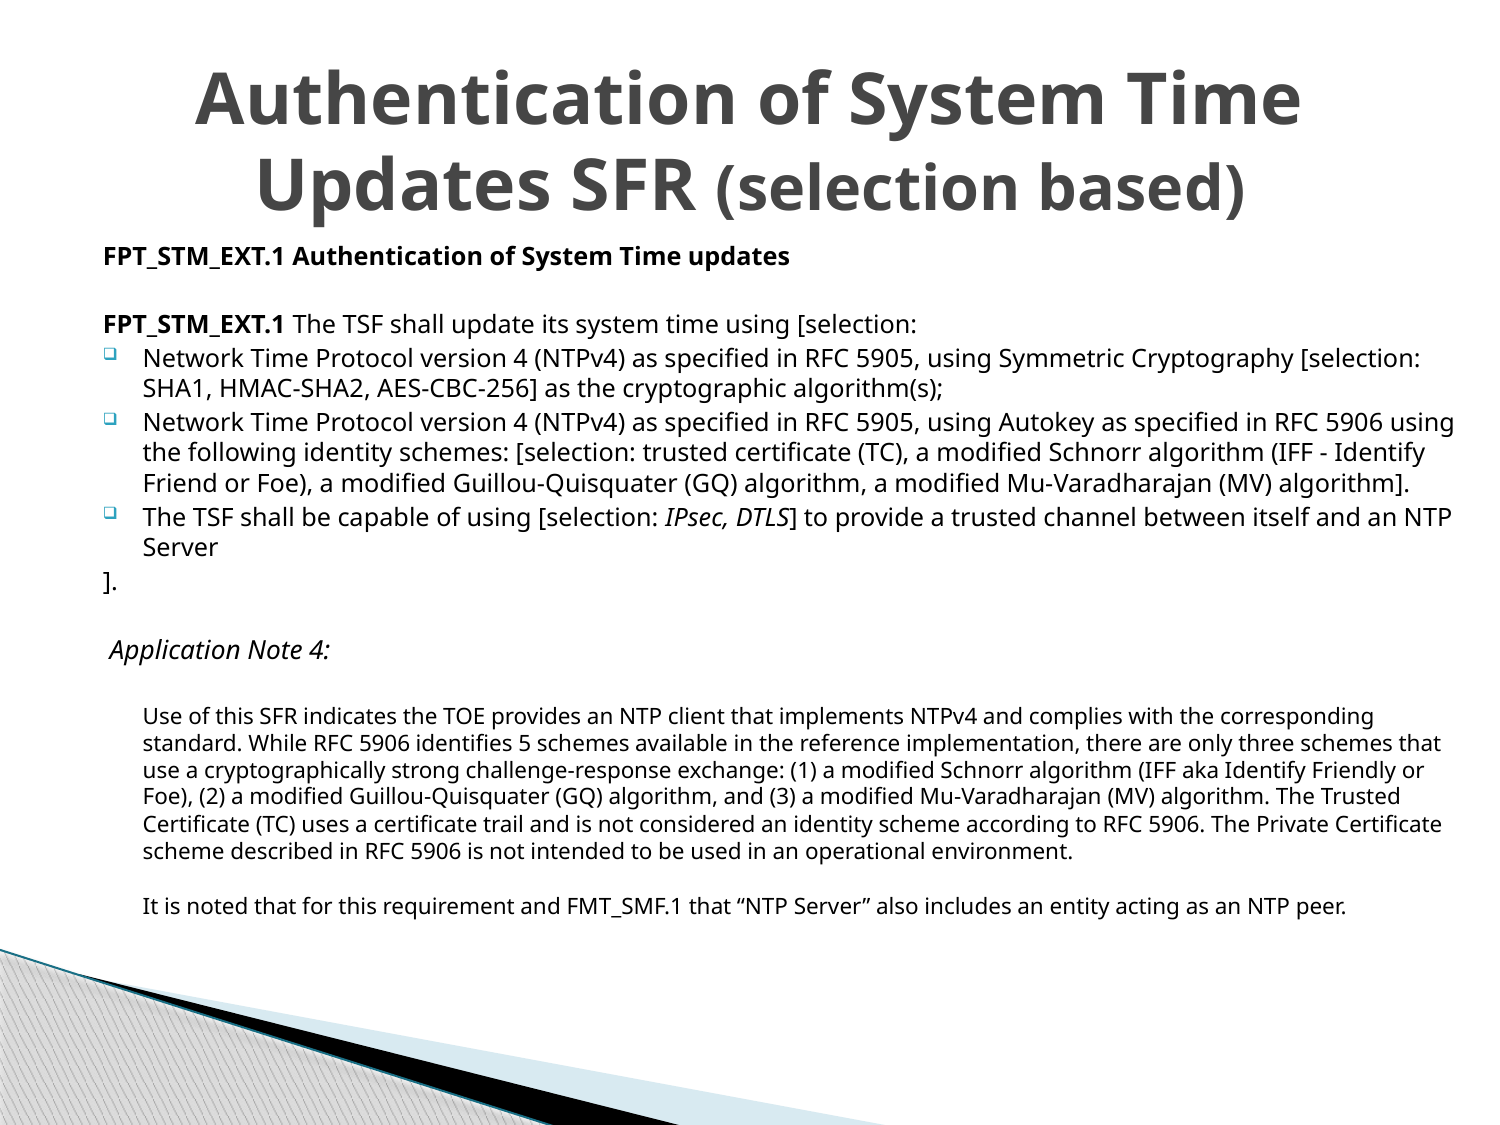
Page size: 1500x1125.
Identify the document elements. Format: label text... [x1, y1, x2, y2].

title Authentication of System Time Updates SFR (selection based) [75, 45, 1425, 233]
list FPT_STM_EXT.1 Authentication of System Time updates FPT_STM_EXT.1 The TSF shall update its system time using [selection: Network Time Protocol version 4 (NTPv4) as specified in RFC 5905, using Symmetric Cryptography [selection: SHA1, HMAC-SHA2, AES-CBC-256] as the cryptographic algorithm(s); Network Time Protocol version 4 (NTPv4) as specified in RFC 5905, using Autokey as specified in RFC 5906 using the following identity schemes: [selection: trusted certificate (TC), a modified Schnorr algorithm (IFF - Identify Friend or Foe), a modified Guillou-Quisquater (GQ) algorithm, a modified Mu-Varadharajan (MV) algorithm]. The TSF shall be capable of using [selection: IPsec, DTLS] to provide a trusted channel between itself and an NTP Server ]. Application Note 4: Use of this SFR indicates the TOE provides an NTP client that implements NTPv4 and complies with the corresponding standard. While RFC 5906 identifies 5 schemes available in the reference implementation, there are only three schemes that use a cryptographically strong challenge-response exchange: (1) a modified Schnorr algorithm (IFF aka Identify Friendly or Foe), (2) a modified Guillou-Quisquater (GQ) algorithm, and (3) a modified Mu-Varadharajan (MV) algorithm. The Trusted Certificate (TC) uses a certificate trail and is not considered an identity scheme according to RFC 5906. The Private Certificate scheme described in RFC 5906 is not intended to be used in an operational environment. It is noted that for this requirement and FMT_SMF.1 that “NTP Server” also includes an entity acting as an NTP peer. [71, 232, 1474, 955]
